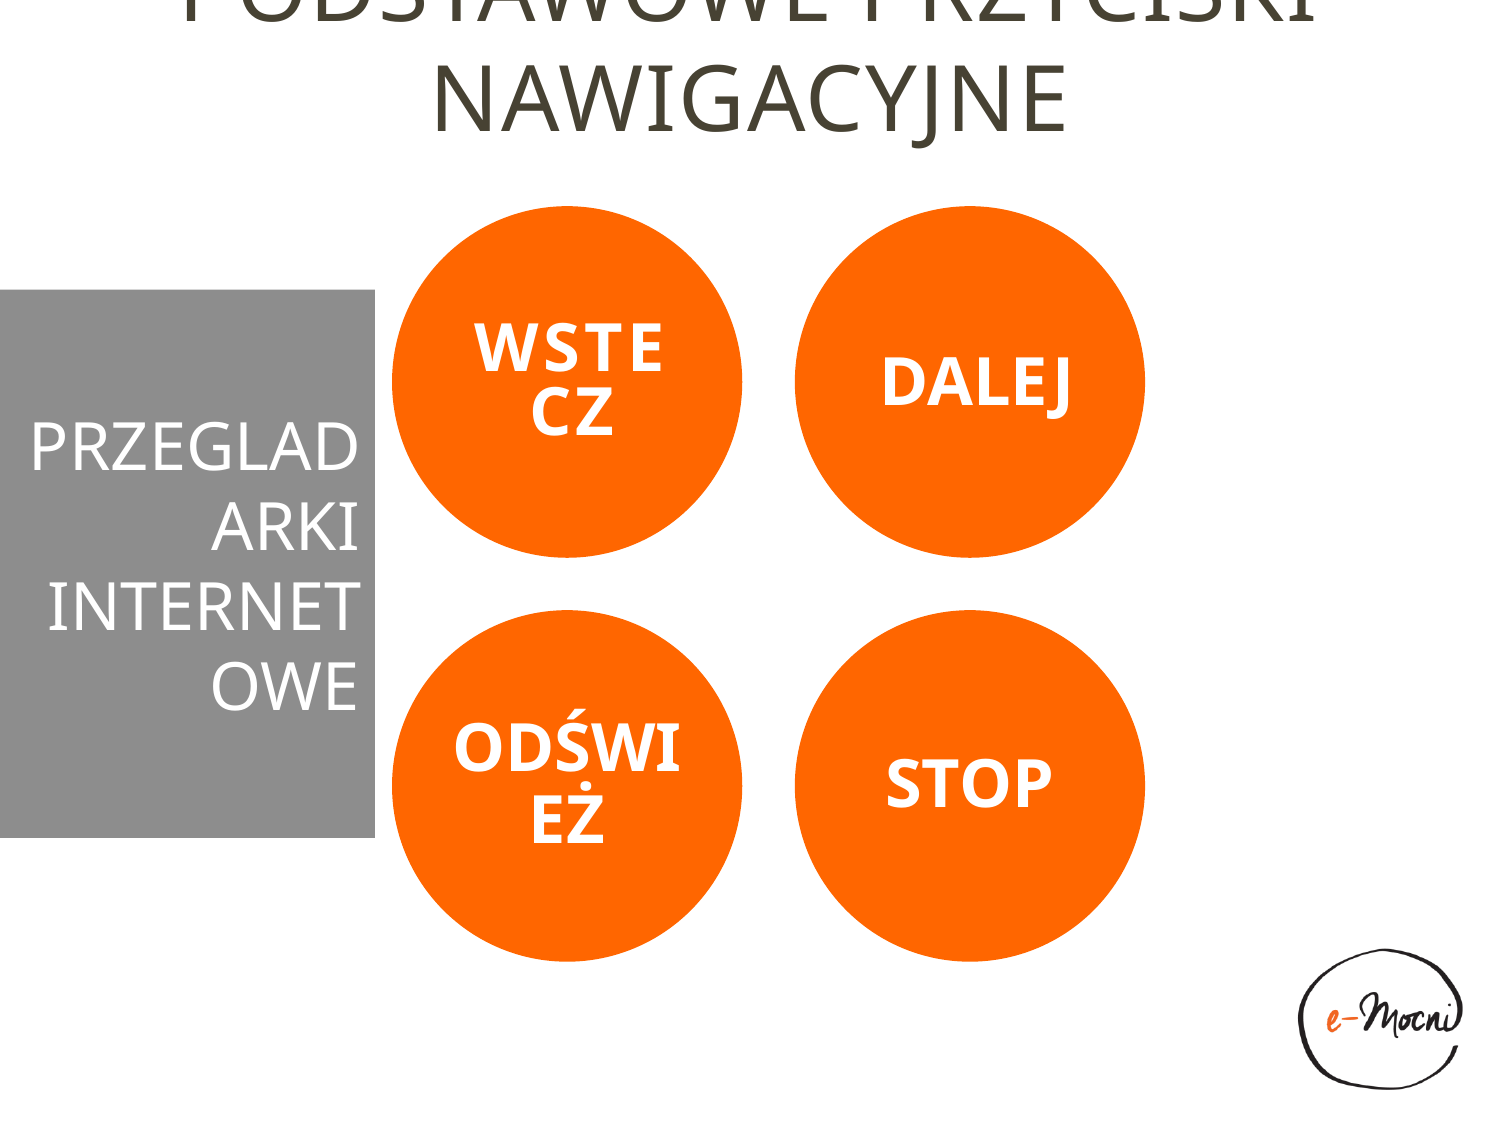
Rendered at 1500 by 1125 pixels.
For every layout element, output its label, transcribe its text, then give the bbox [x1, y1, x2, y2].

picture [1240, 935, 1500, 1103]
text_box PRZEGLADARKI INTERNETOWE [0, 289, 375, 838]
list STOP [836, 669, 1104, 903]
list DALEJ [836, 267, 1118, 501]
title WSTECZ [449, 258, 696, 510]
list PODSTAWOWE PRZYCISKI NAWIGACYJNE [0, 0, 1500, 158]
list ODŚWIEŻ [433, 669, 701, 903]
